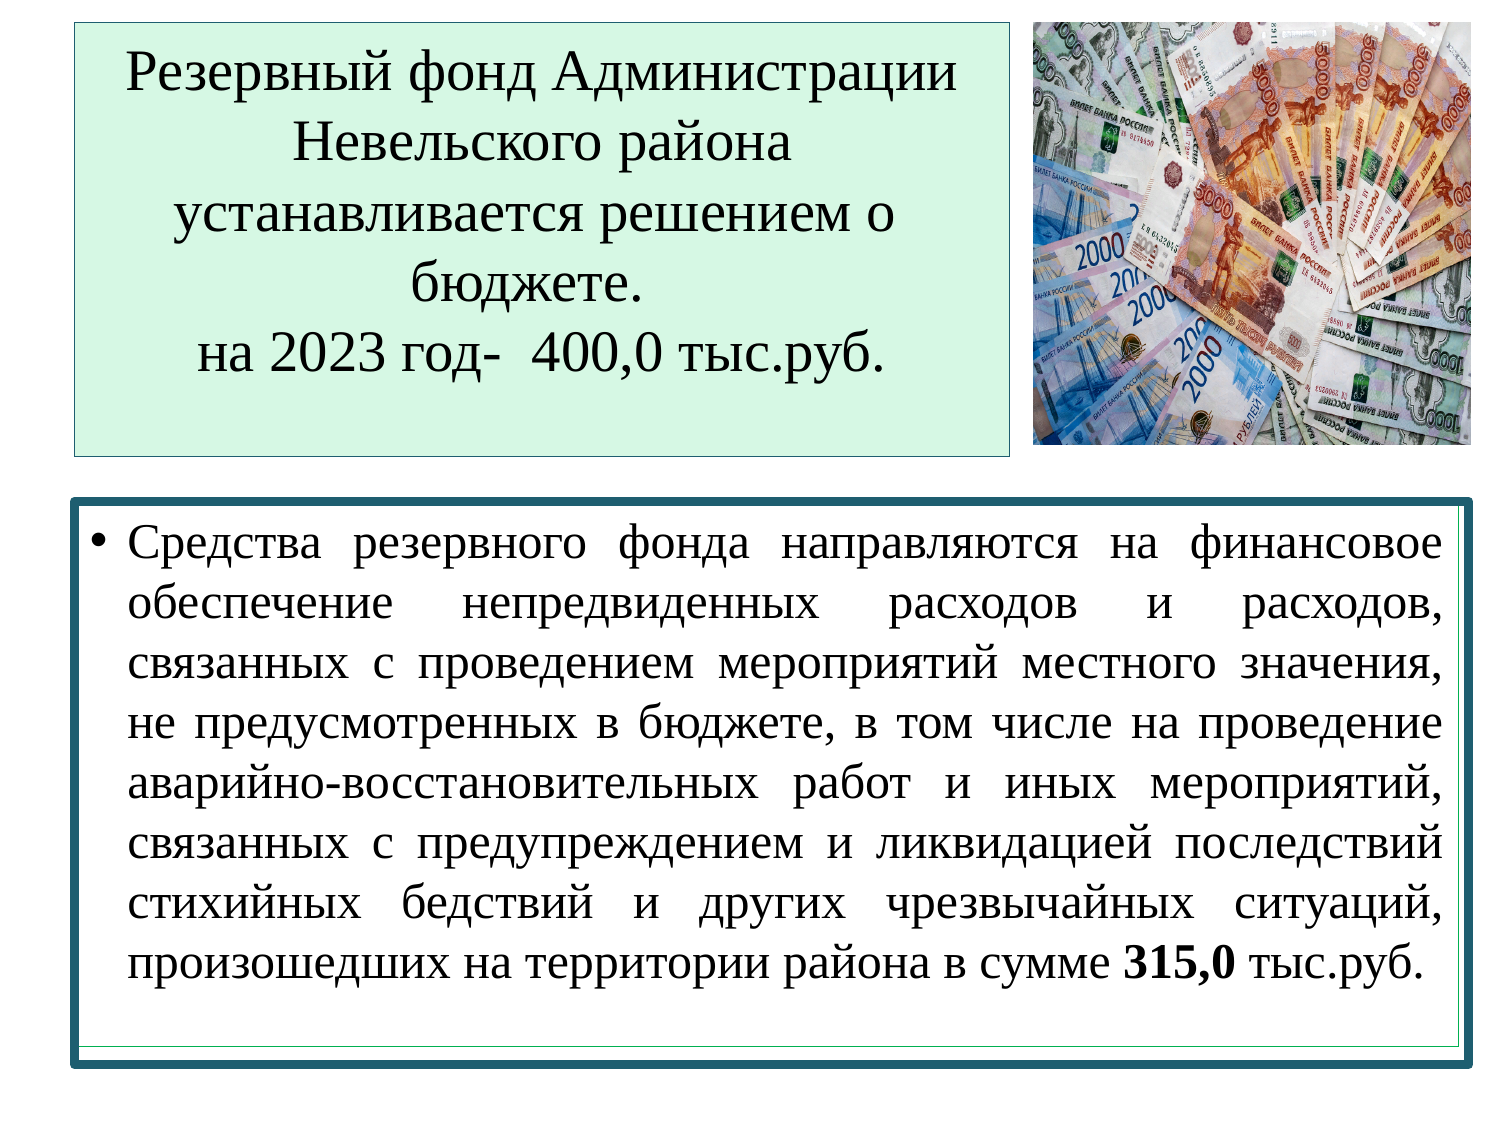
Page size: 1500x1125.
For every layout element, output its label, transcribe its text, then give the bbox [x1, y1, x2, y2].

text_box [70, 497, 1473, 1069]
title Резервный фонд Администрации Невельского района устанавливается решением о бюджете. на 2023 год- 400,0 тыс.руб. [74, 22, 1010, 457]
picture [1032, 22, 1472, 445]
